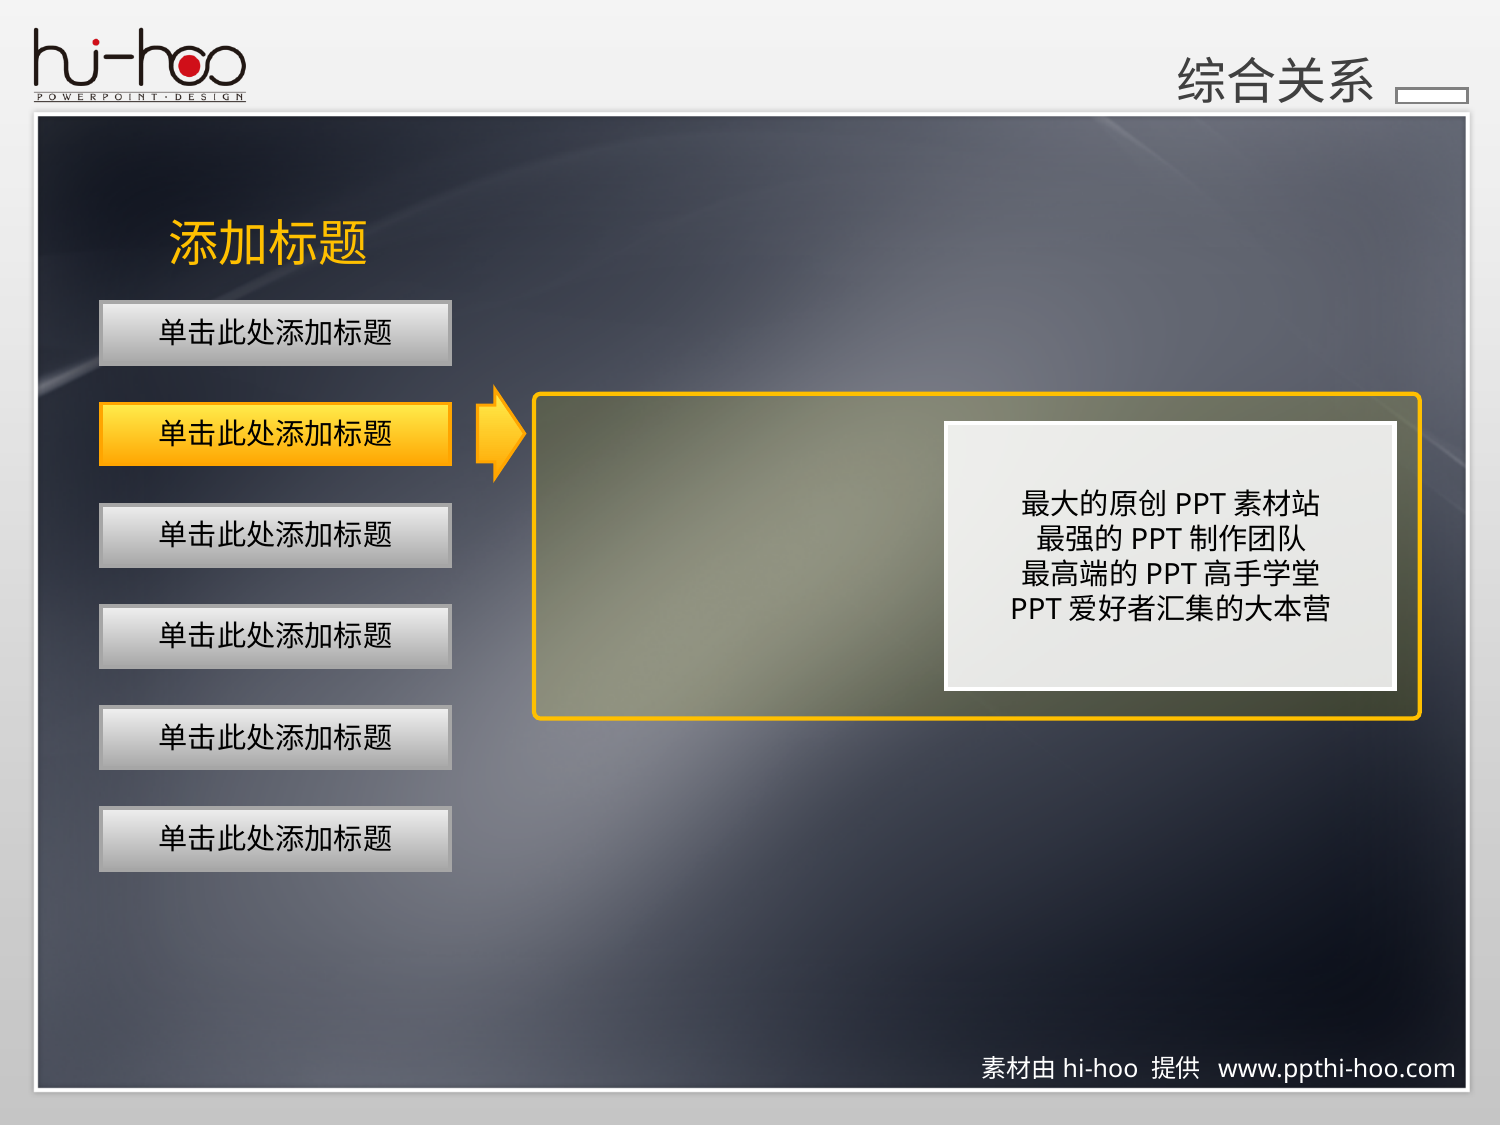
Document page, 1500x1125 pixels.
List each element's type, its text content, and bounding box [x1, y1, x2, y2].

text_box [100, 605, 451, 668]
text_box 添加标题 [113, 203, 425, 279]
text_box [100, 808, 451, 871]
text_box 最大的原创PPT素材站 最强的PPT制作团队 最高端的PPT高手学堂 PPT爱好者汇集的大本营 [968, 477, 1374, 633]
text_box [100, 301, 451, 364]
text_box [100, 403, 451, 466]
text_box 素材由hi-hoo 提供 www.ppthi-hoo.com [862, 1044, 1472, 1090]
text_box [477, 389, 525, 478]
text_box 综合关系 [899, 42, 1392, 117]
picture [0, 0, 1500, 1125]
text_box [531, 391, 1422, 721]
text_box [944, 421, 1397, 691]
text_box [100, 504, 451, 567]
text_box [100, 706, 451, 769]
